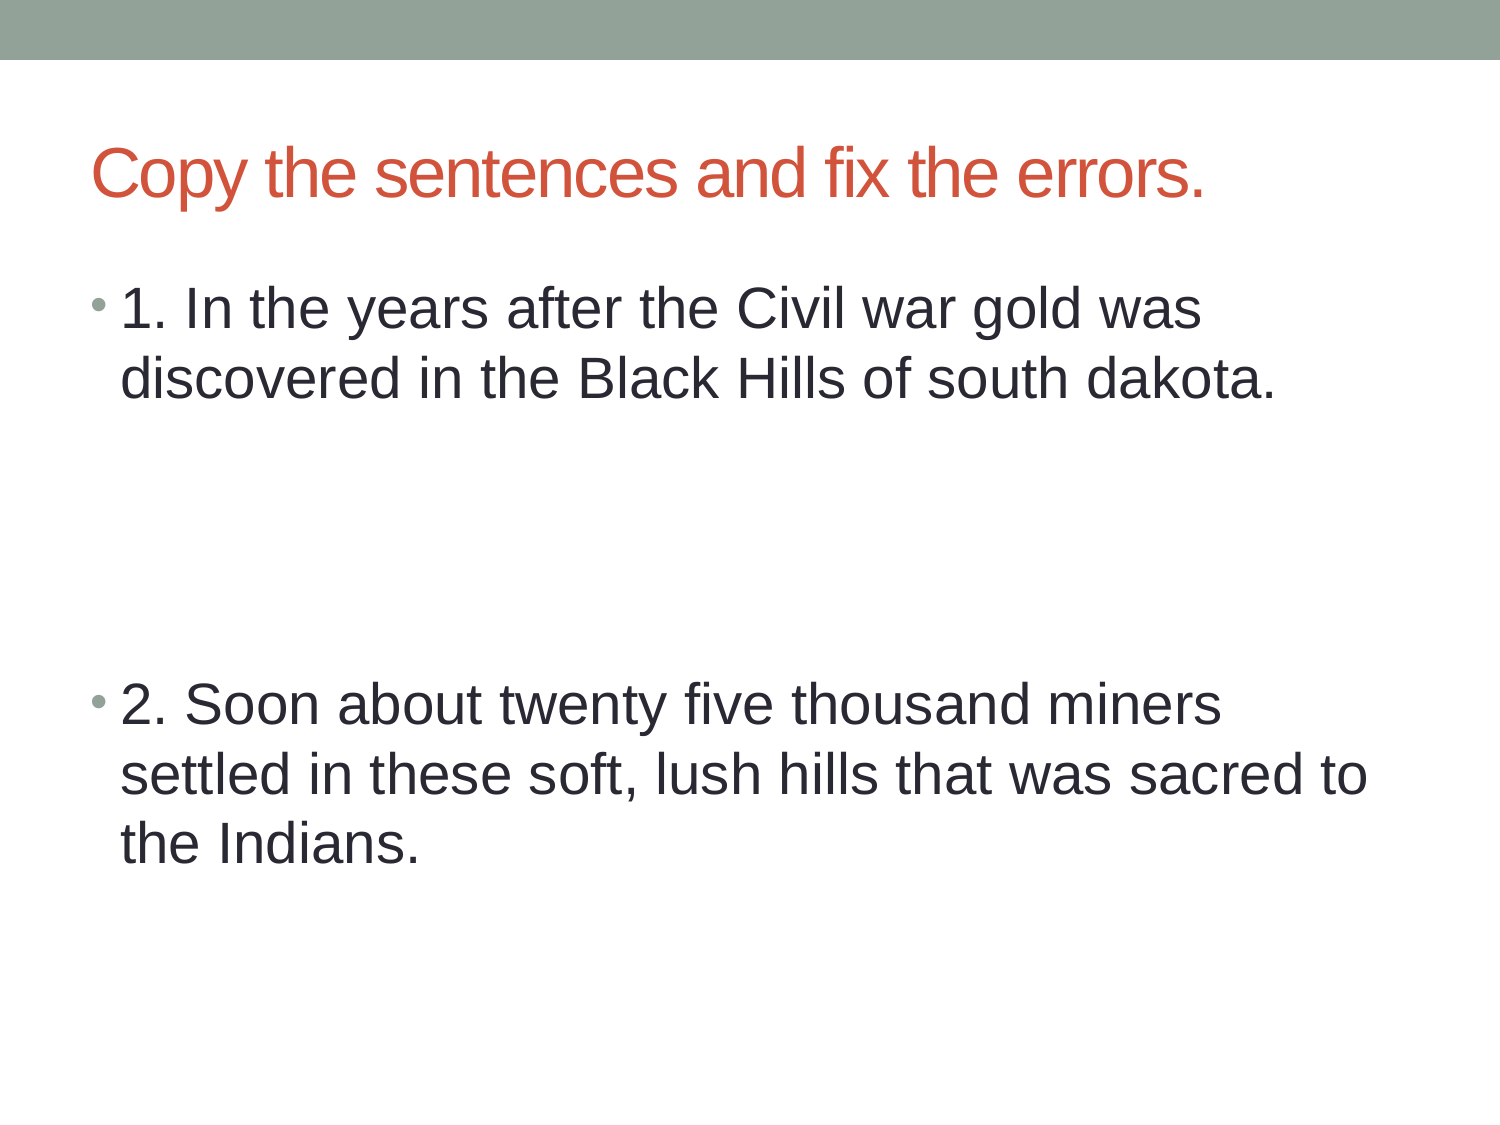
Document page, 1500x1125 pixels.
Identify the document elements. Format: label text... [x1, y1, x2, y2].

list 1. In the years after the Civil war gold was discovered in the Black Hills of south dakota. 2. Soon about twenty five thousand miners settled in these soft, lush hills that was sacred to the Indians. [75, 262, 1425, 1063]
title Copy the sentences and fix the errors. [75, 87, 1425, 250]
